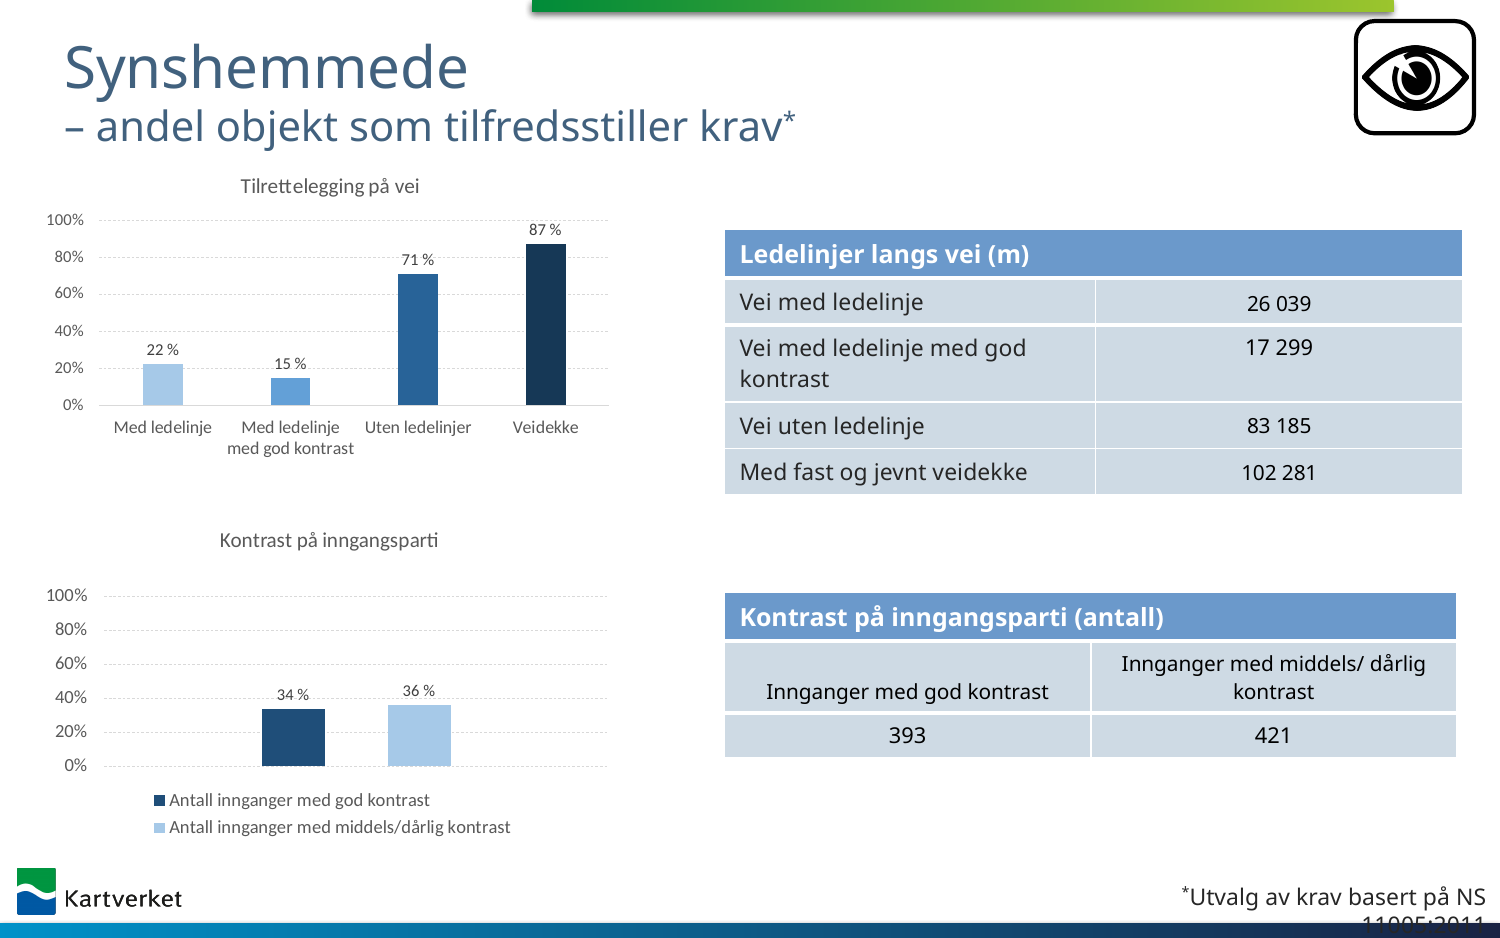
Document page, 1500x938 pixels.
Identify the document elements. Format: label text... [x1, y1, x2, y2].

table_cell 26 039 [1096, 280, 1462, 323]
table_cell Innganger med god kontrast [725, 643, 1090, 711]
table_header Kontrast på inngangsparti (antall) [725, 593, 1456, 639]
table_cell Vei uten ledelinje [725, 403, 1095, 448]
picture [41, 520, 618, 846]
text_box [1355, 20, 1475, 134]
table_cell Vei med ledelinje [725, 280, 1095, 323]
table_cell 421 [1092, 715, 1456, 757]
table_cell Innganger med middels/ dårlig kontrast [1092, 643, 1456, 711]
text_box Synshemmede – andel objekt som tilfredsstiller krav* [49, 24, 1431, 158]
table_cell 17 299 [1096, 327, 1462, 401]
text_box *Utvalg av krav basert på NS 11005:2011 [1068, 873, 1500, 938]
table_header Ledelinjer langs vei (m) [725, 230, 1462, 276]
table_cell Vei med ledelinje med god kontrast [725, 327, 1095, 401]
table_cell 393 [725, 715, 1090, 757]
picture [41, 166, 619, 492]
table_cell 102 281 [1096, 449, 1462, 494]
table_cell Med fast og jevnt veidekke [725, 449, 1095, 494]
table_cell 83 185 [1096, 403, 1462, 448]
